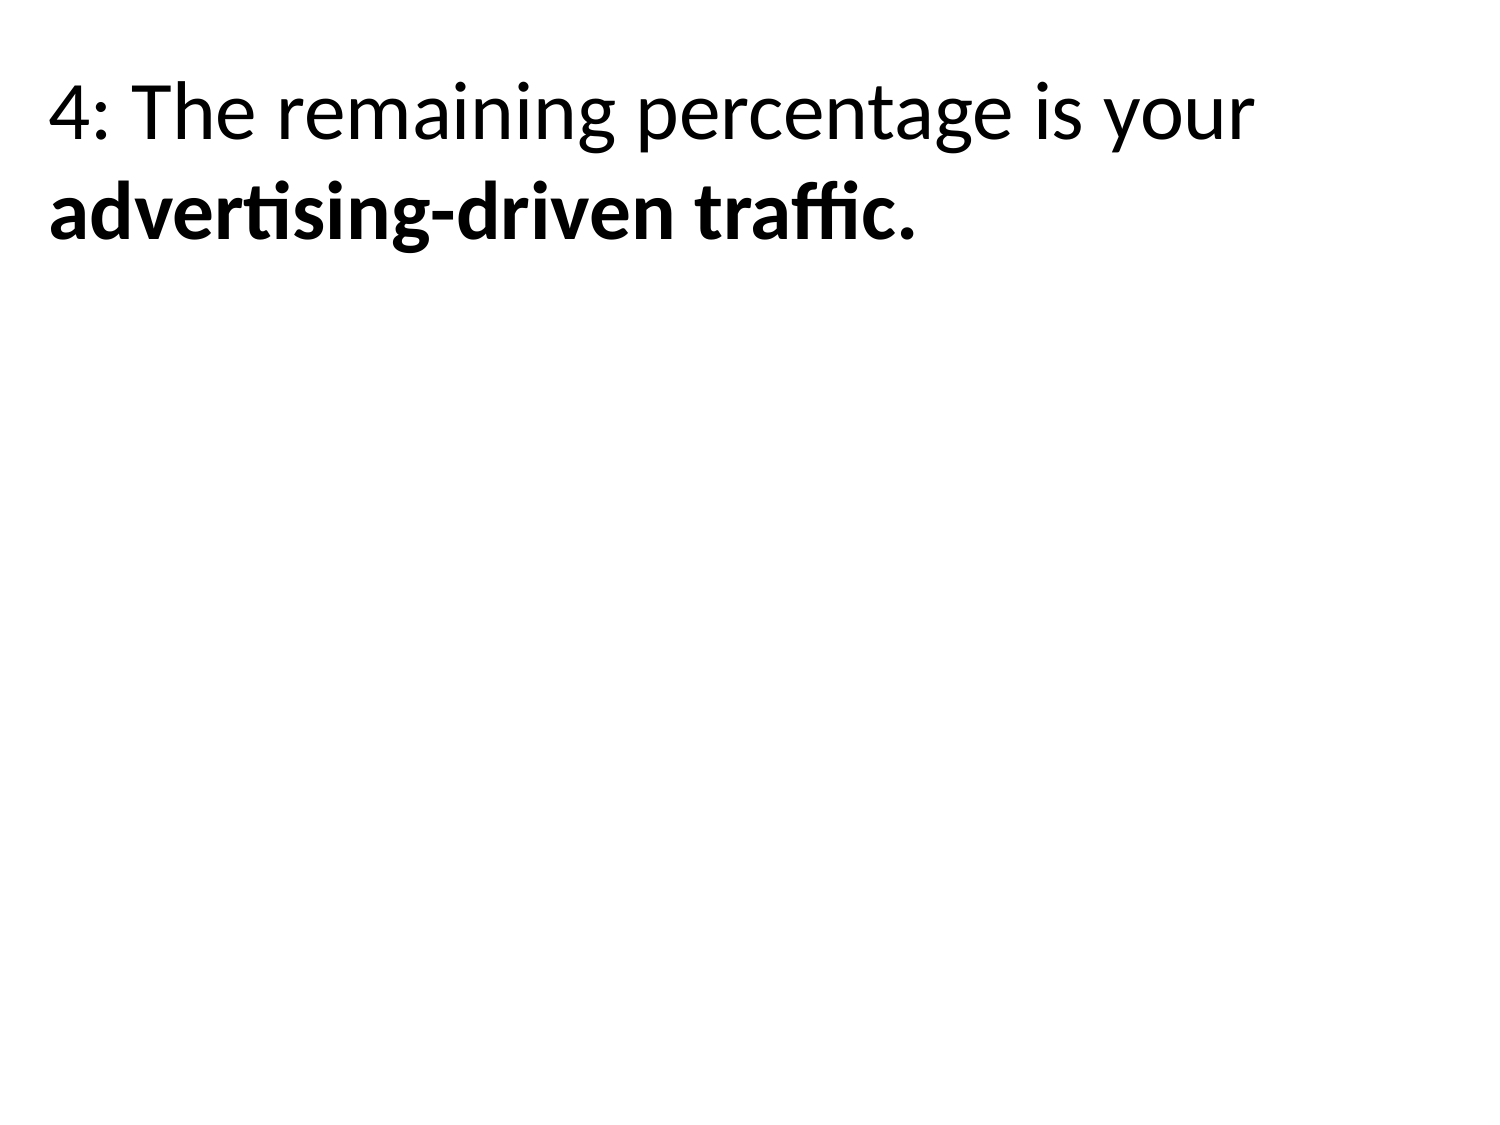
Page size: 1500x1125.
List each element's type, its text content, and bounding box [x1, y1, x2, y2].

text_box 4: The remaining percentage is your advertising-driven traffic. [33, 48, 1478, 364]
